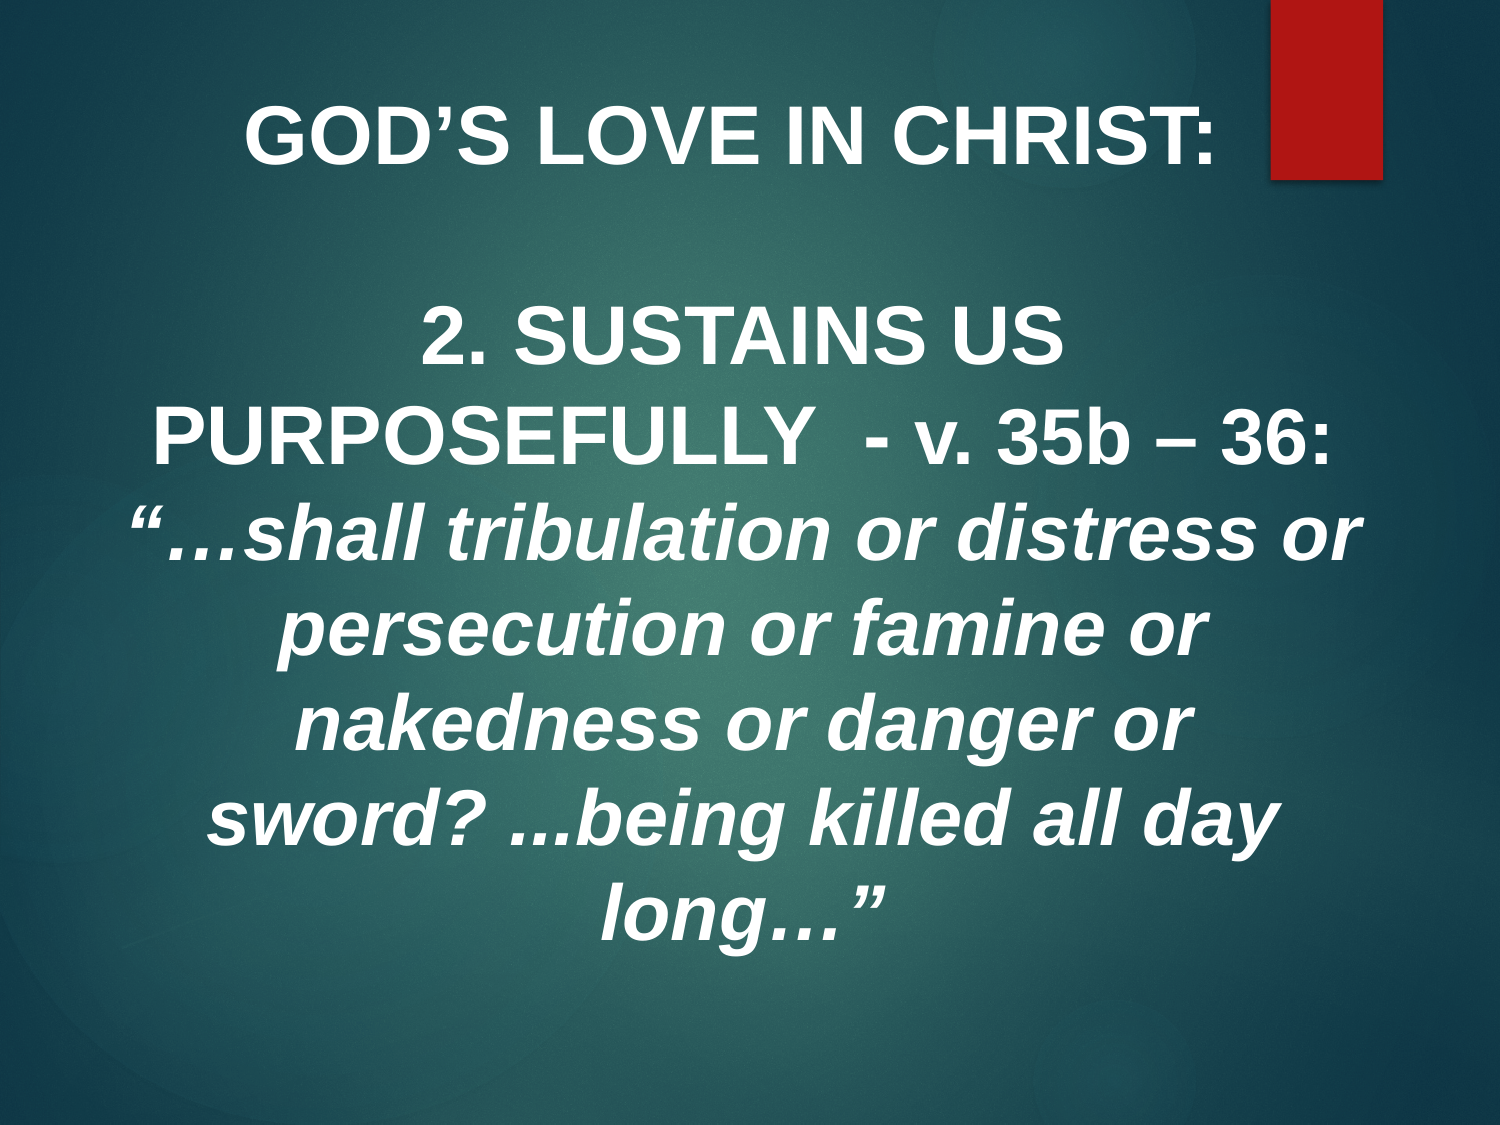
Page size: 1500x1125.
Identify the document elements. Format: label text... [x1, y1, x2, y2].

text_box GOD’S LOVE IN CHRIST: 2. SUSTAINS US PURPOSEFULLY - v. 35b – 36: “…shall tribulation or distress or persecution or famine or nakedness or danger or sword? ...being killed all day long…” [78, 73, 1410, 964]
